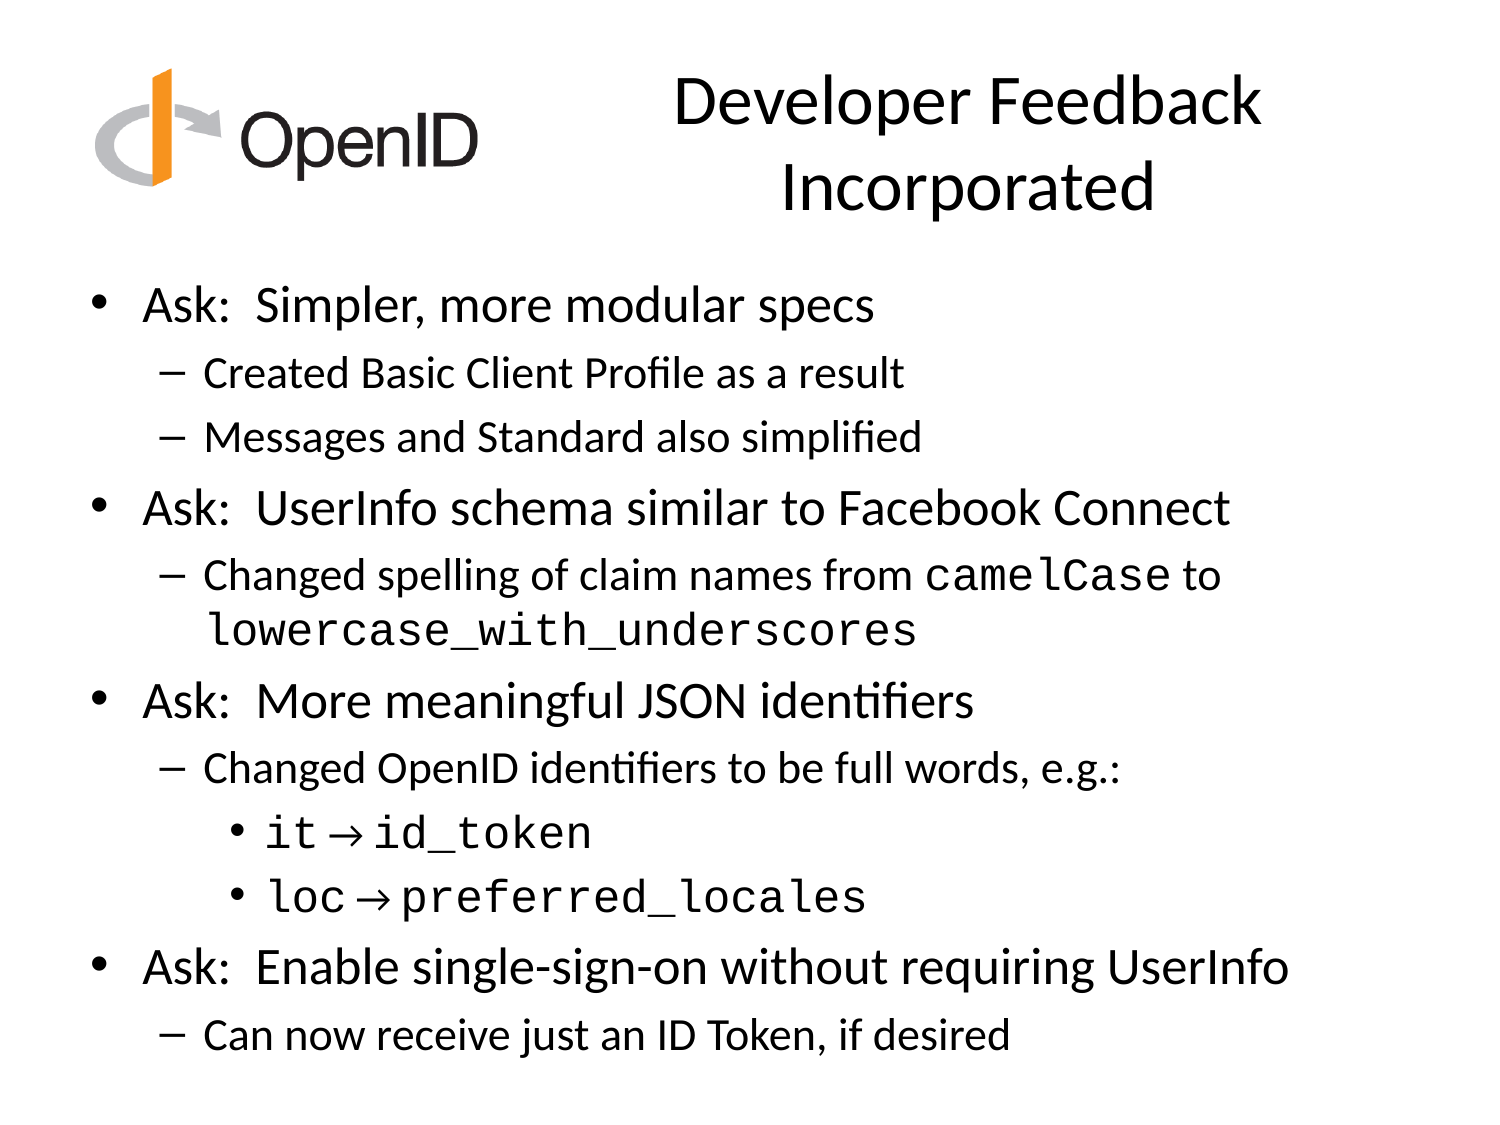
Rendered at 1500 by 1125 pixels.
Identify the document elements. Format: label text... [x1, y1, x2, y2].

list Ask: Simpler, more modular specs Created Basic Client Profile as a result Messages and Standard also simplified Ask: UserInfo schema similar to Facebook Connect Changed spelling of claim names from camelCase to lowercase_with_underscores Ask: More meaningful JSON identifiers Changed OpenID identifiers to be full words, e.g.: it → id_token loc → preferred_locales Ask: Enable single-sign-on without requiring UserInfo Can now receive just an ID Token, if desired [75, 262, 1425, 1073]
picture [64, 44, 513, 225]
title Developer Feedback Incorporated [512, 45, 1425, 233]
